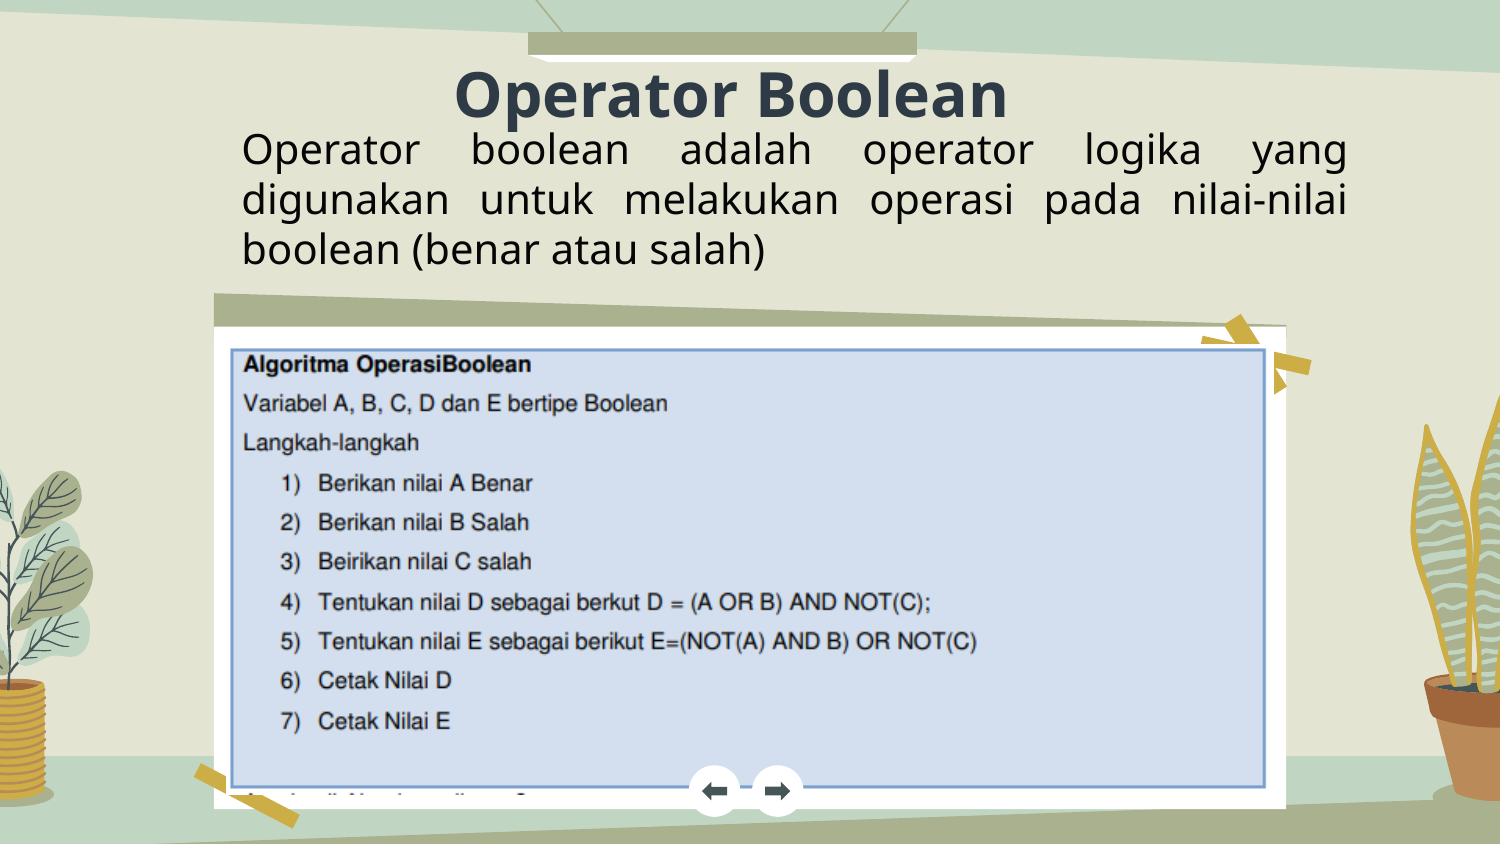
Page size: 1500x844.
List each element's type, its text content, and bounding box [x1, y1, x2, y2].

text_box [191, 292, 1313, 823]
title Operator Boolean [99, 59, 1364, 127]
picture [226, 344, 1274, 796]
text_box Operator boolean adalah operator logika yang digunakan untuk melakukan operasi pada nilai-nilai boolean (benar atau salah) [226, 107, 1364, 316]
